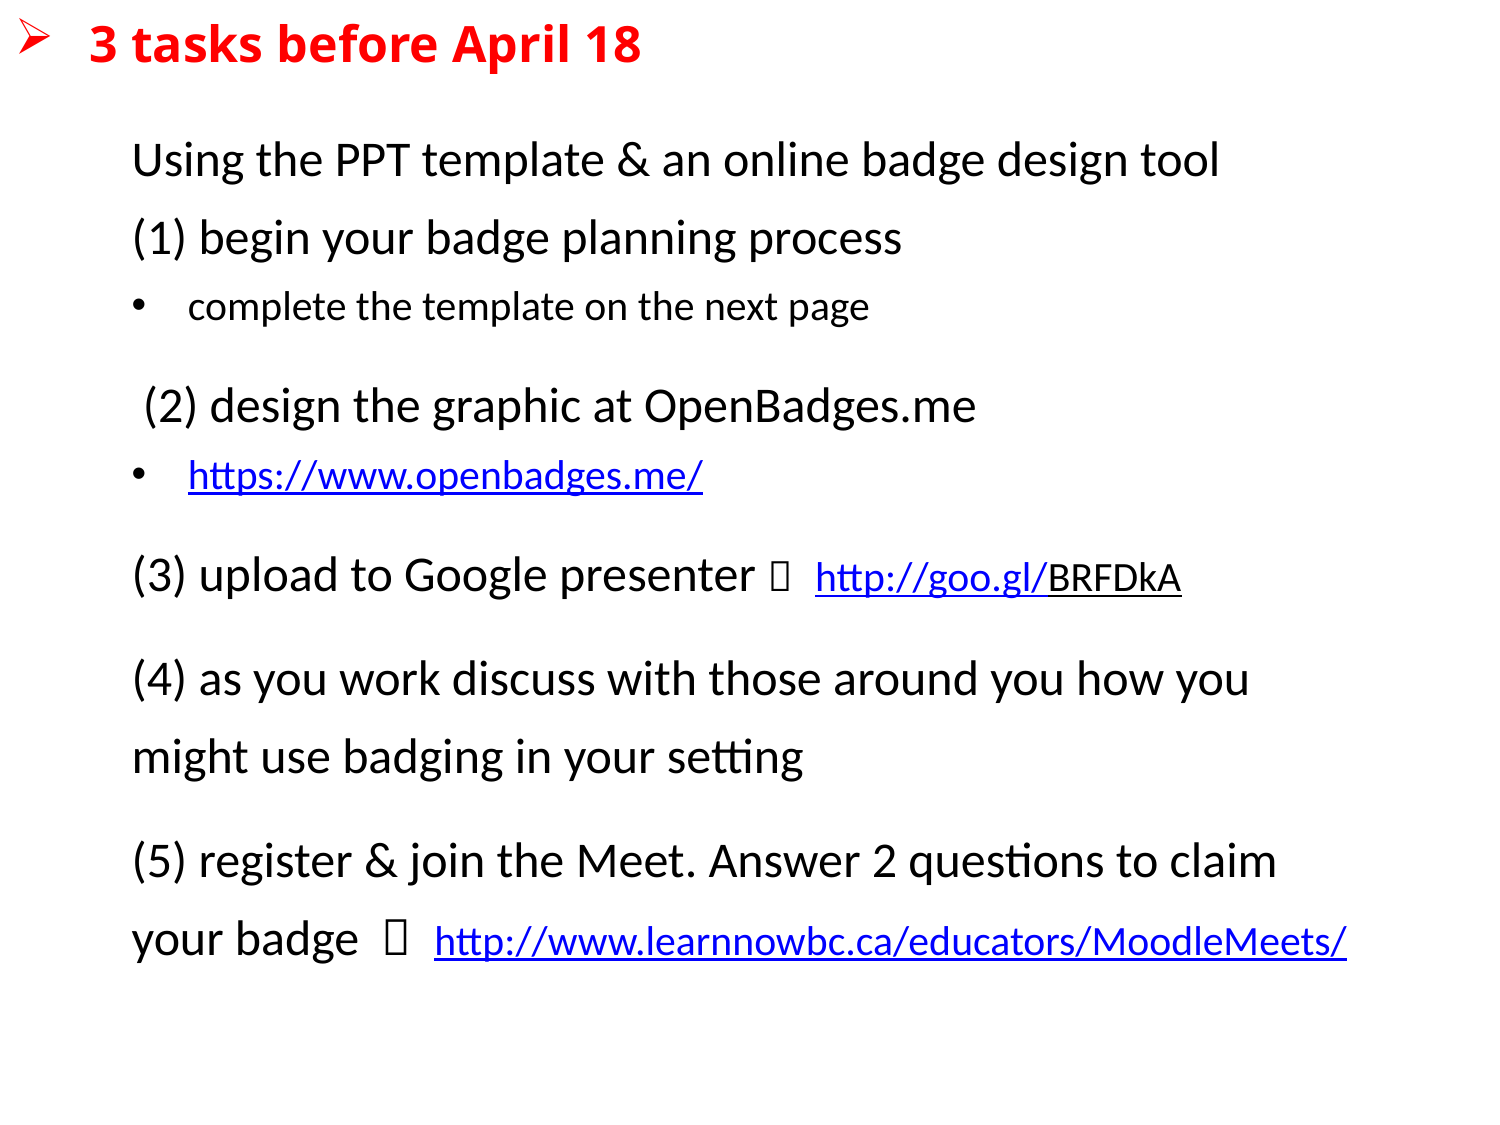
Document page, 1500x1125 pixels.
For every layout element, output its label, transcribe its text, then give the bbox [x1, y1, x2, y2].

text_box Using the PPT template & an online badge design tool (1) begin your badge planning process complete the template on the next page (2) design the graphic at OpenBadges.me https://www.openbadges.me/ (3) upload to Google presenter  http://goo.gl/BRFDkA (4) as you work discuss with those around you how you might use badging in your setting (5) register & join the Meet. Answer 2 questions to claim your badge  http://www.learnnowbc.ca/educators/MoodleMeets/ [116, 100, 1383, 973]
text_box 3 tasks before April 18 [0, 4, 1462, 80]
